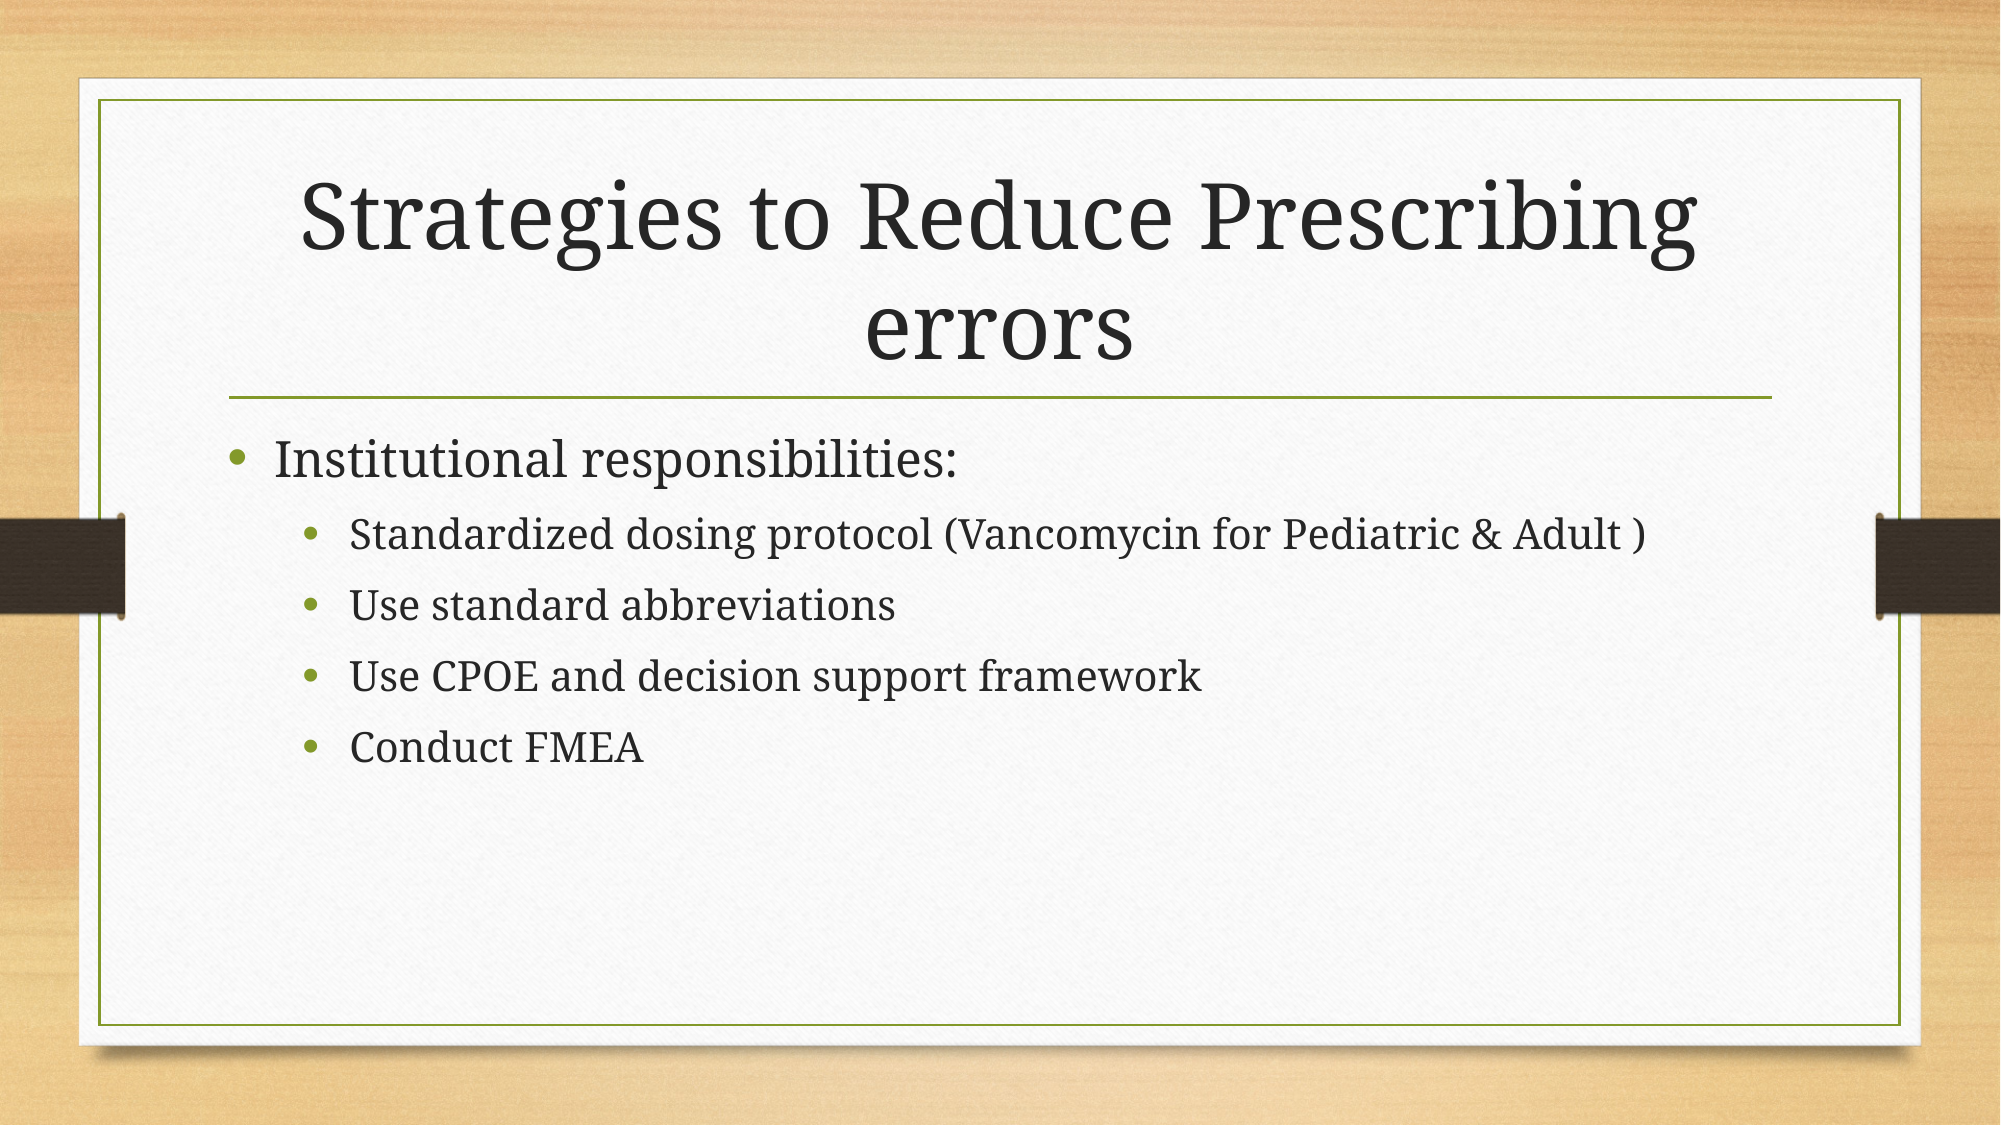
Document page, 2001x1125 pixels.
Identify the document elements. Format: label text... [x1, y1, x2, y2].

list Institutional responsibilities: Standardized dosing protocol (Vancomycin for Pediatric & Adult ) Use standard abbreviations Use CPOE and decision support framework Conduct FMEA [212, 419, 1788, 964]
picture [0, 0, 2001, 1125]
title Strategies to Reduce Prescribing errors [212, 161, 1788, 375]
